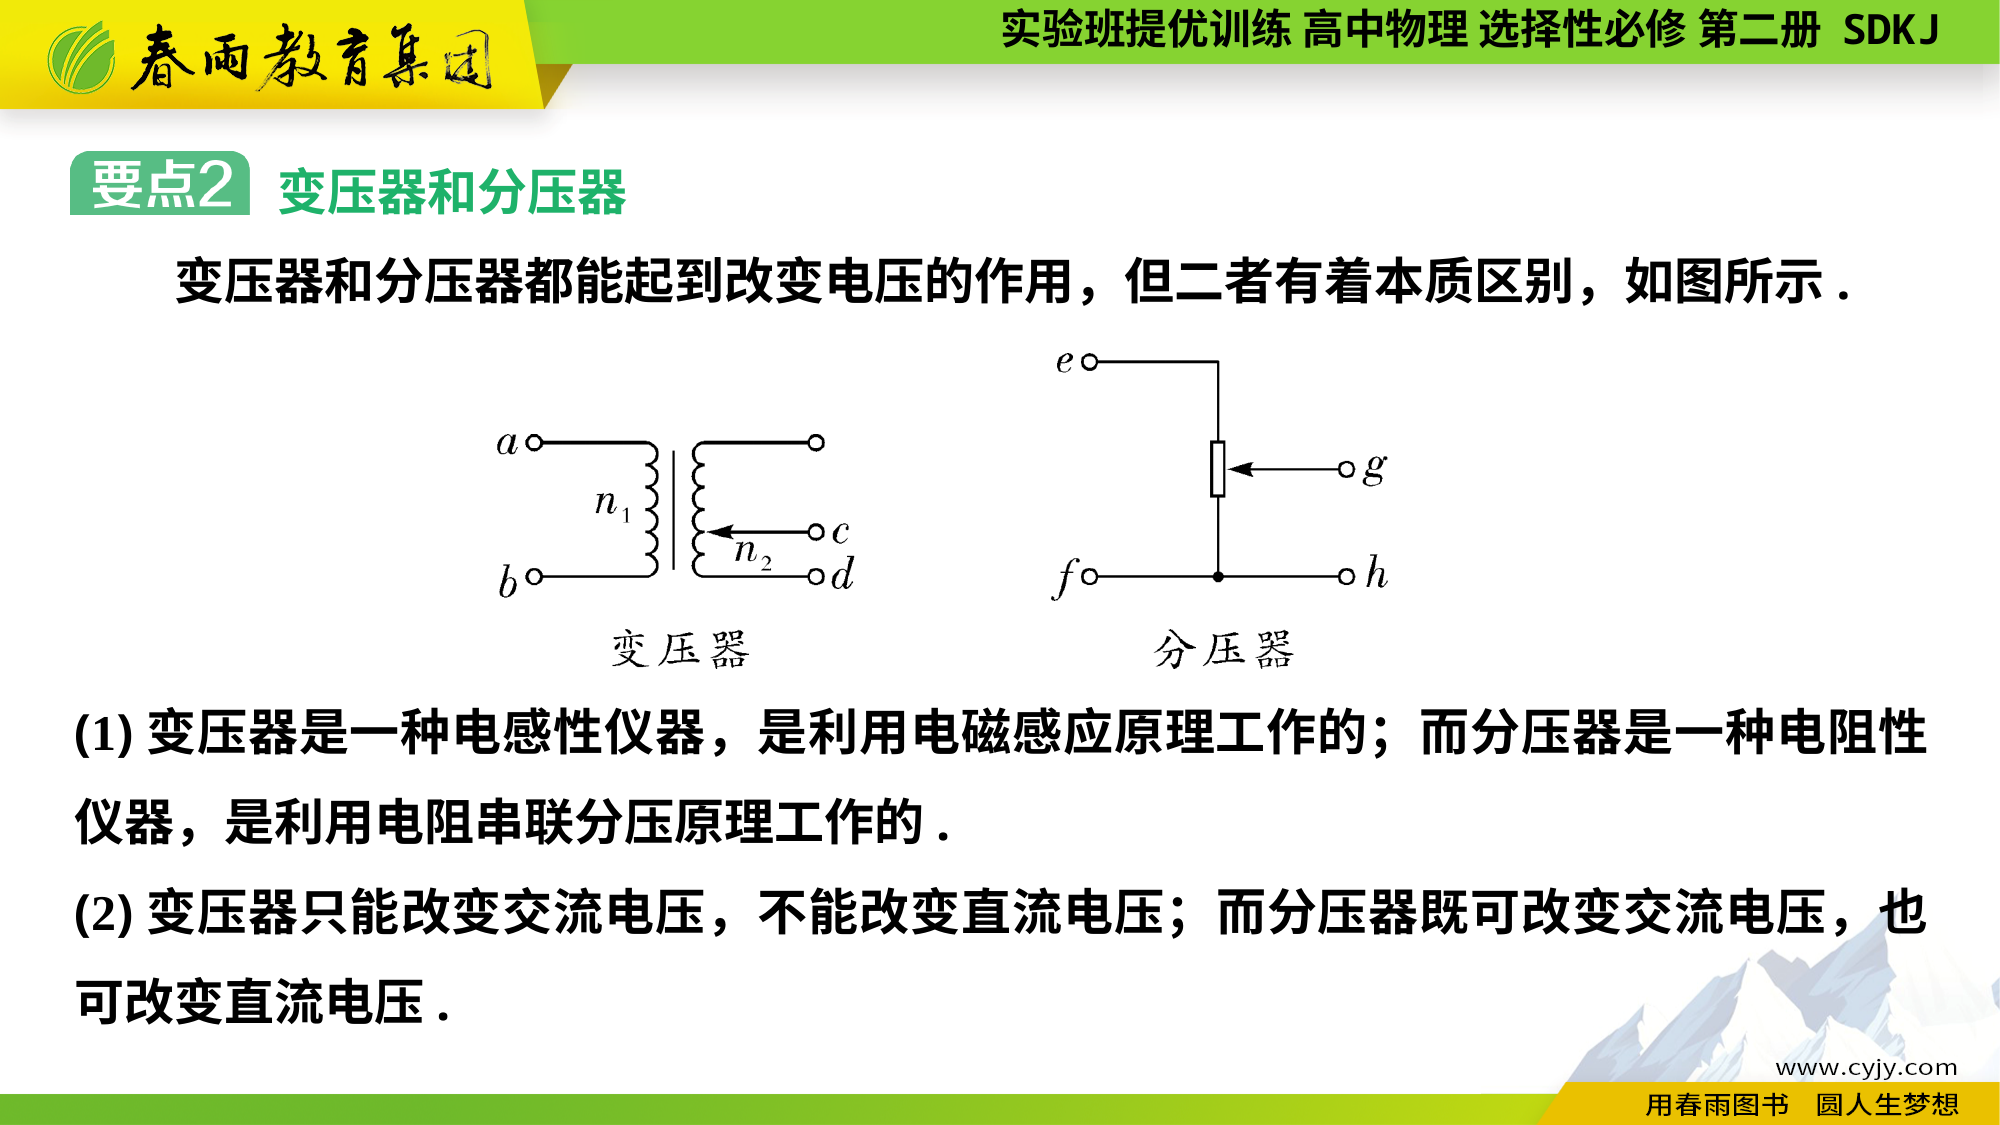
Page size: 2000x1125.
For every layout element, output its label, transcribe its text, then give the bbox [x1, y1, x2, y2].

list 变压器和分压器 变压器和分压器都能起到改变电压的作用，但二者有着本质区别，如图所示. (1)变压器是一种电感性仪器，是利用电磁感应原理工作的；而分压器是一种电阻性仪器，是利用电阻串联分压原理工作的. (2)变压器只能改变交流电压，不能改变直流电压；而分压器既可改变交流电压，也可改变直流电压. [59, 122, 1944, 1047]
picture [0, 0, 2000, 1125]
